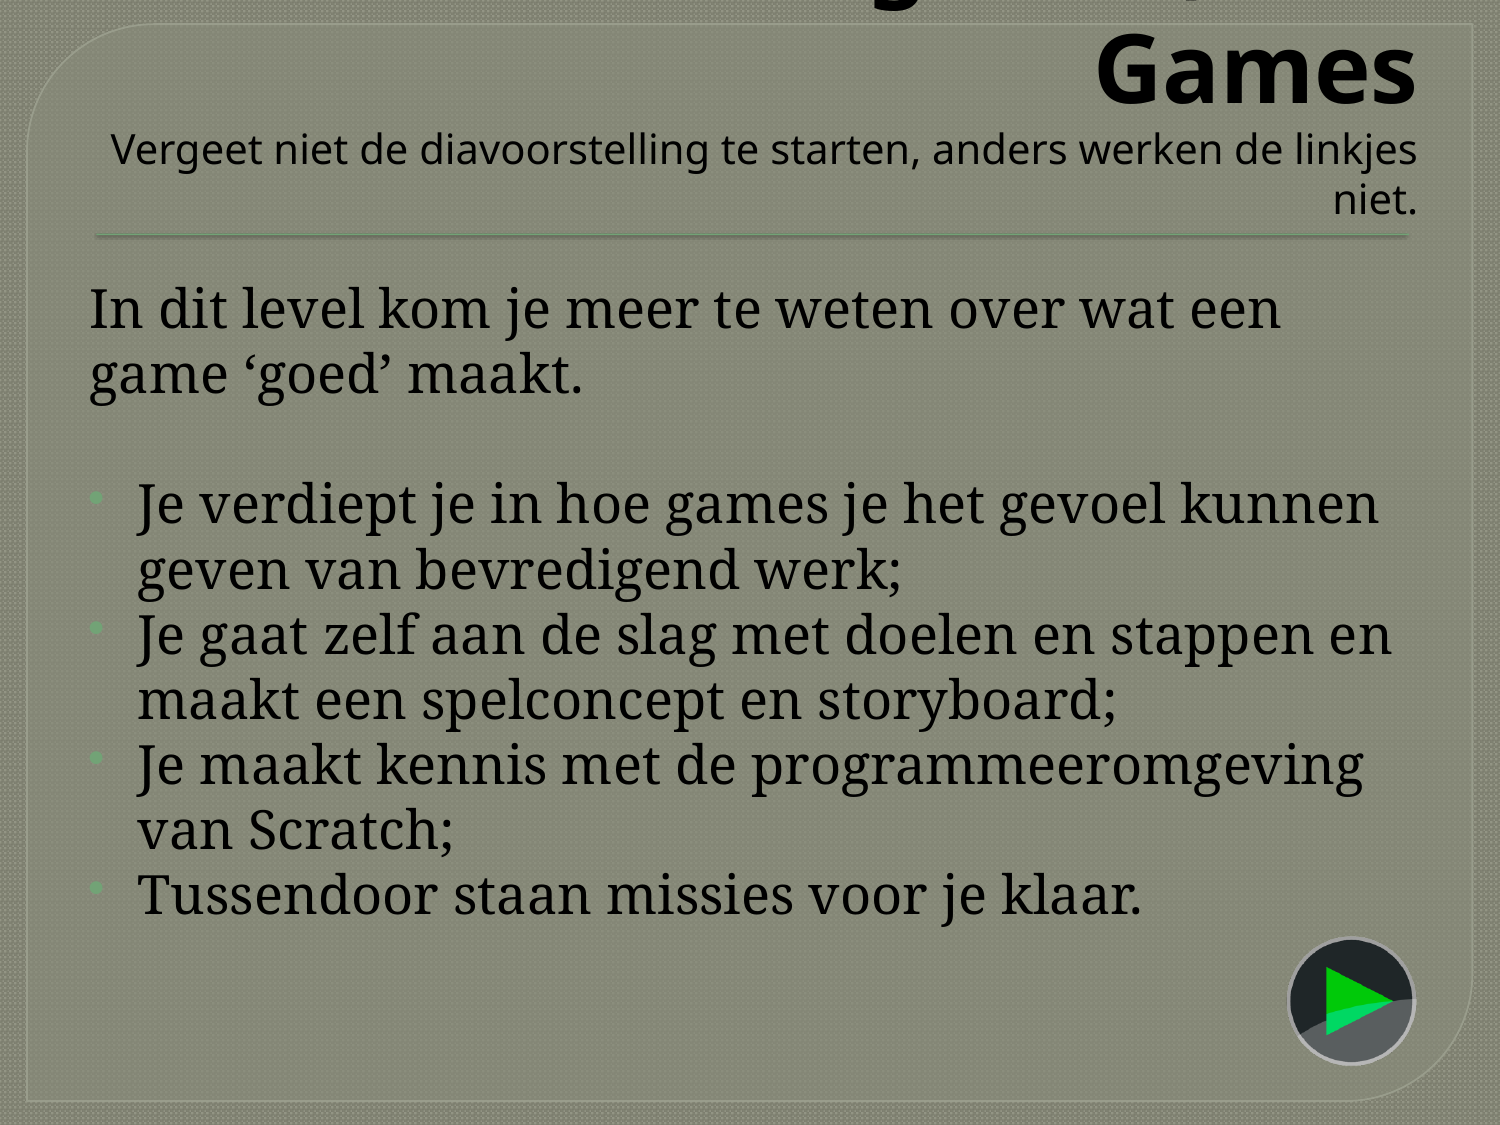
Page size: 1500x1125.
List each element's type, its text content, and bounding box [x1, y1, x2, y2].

list In dit level kom je meer te weten over wat een game ‘goed’ maakt. Je verdiept je in hoe games je het gevoel kunnen geven van bevredigend werk; Je gaat zelf aan de slag met doelen en stappen en maakt een spelconcept en storyboard; Je maakt kennis met de programmeeromgeving van Scratch; Tussendoor staan missies voor je klaar. [75, 267, 1447, 1005]
picture [1269, 917, 1434, 1083]
title Level 3: Good games, Bad Games Vergeet niet de diavoorstelling te starten, anders werken de linkjes niet. [83, 42, 1434, 231]
